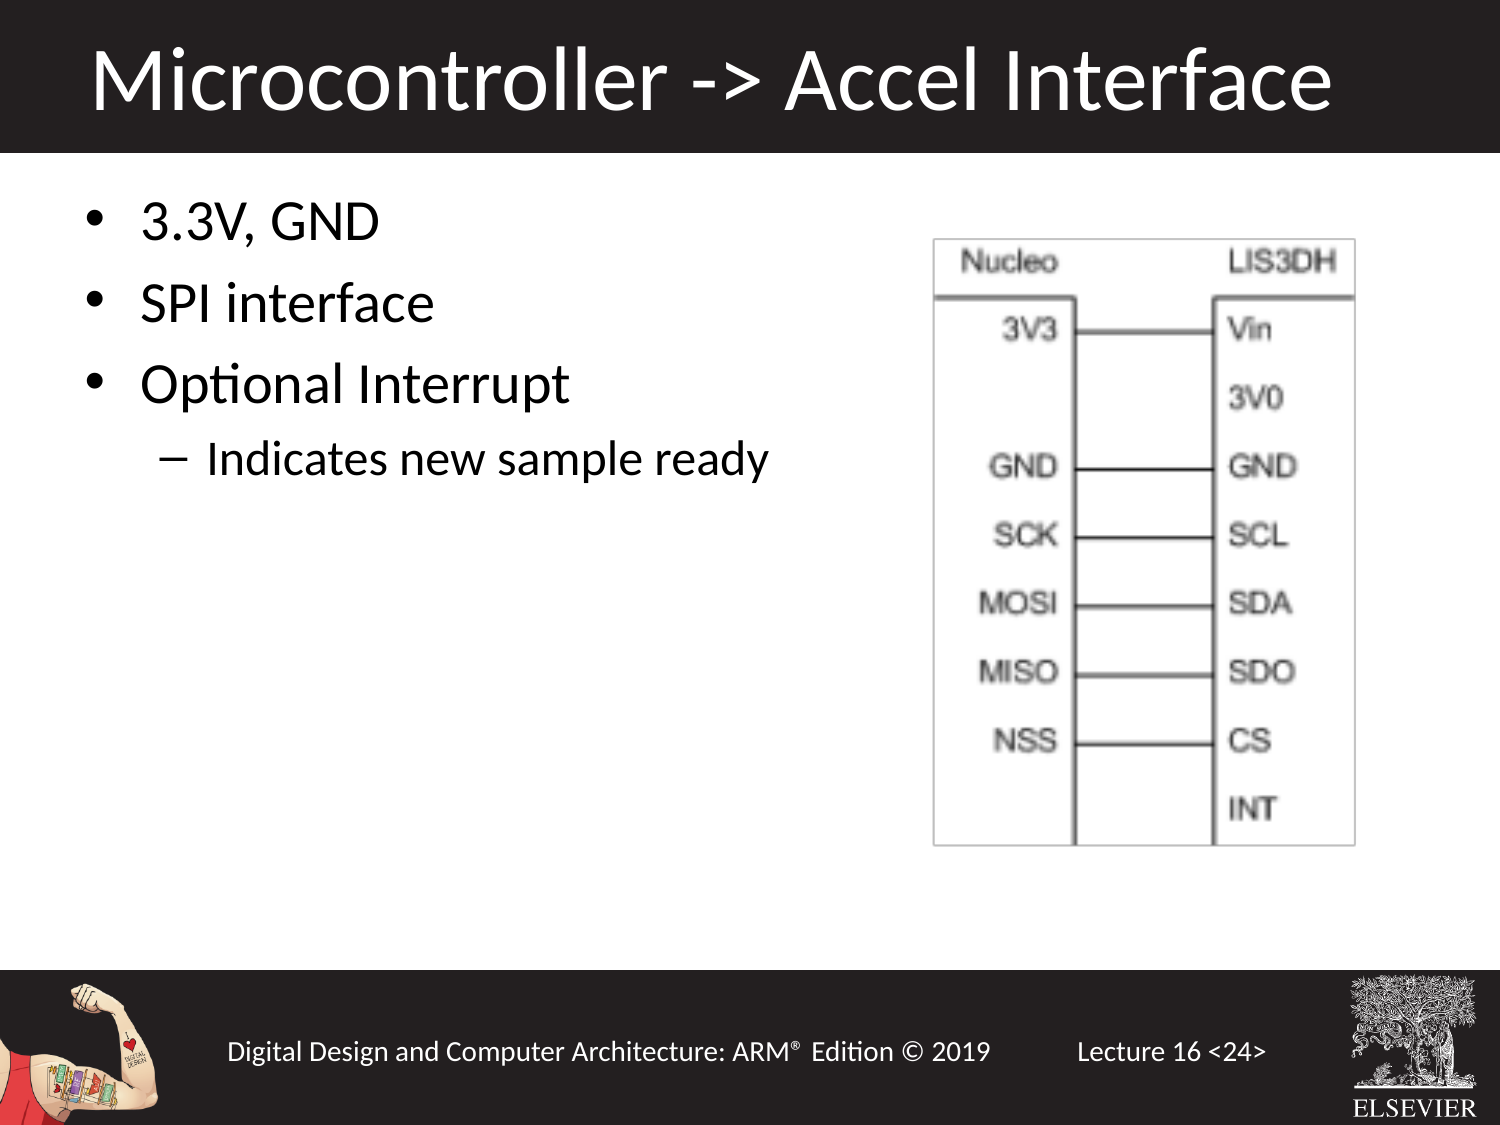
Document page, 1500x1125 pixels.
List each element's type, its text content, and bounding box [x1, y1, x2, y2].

text_box Microcontroller -> Accel Interface [75, 11, 1375, 136]
text_box 3.3V, GND SPI interface Optional Interrupt Indicates new sample ready [69, 174, 1470, 918]
picture [1350, 974, 1477, 1117]
picture [916, 237, 1376, 856]
picture [0, 979, 163, 1125]
